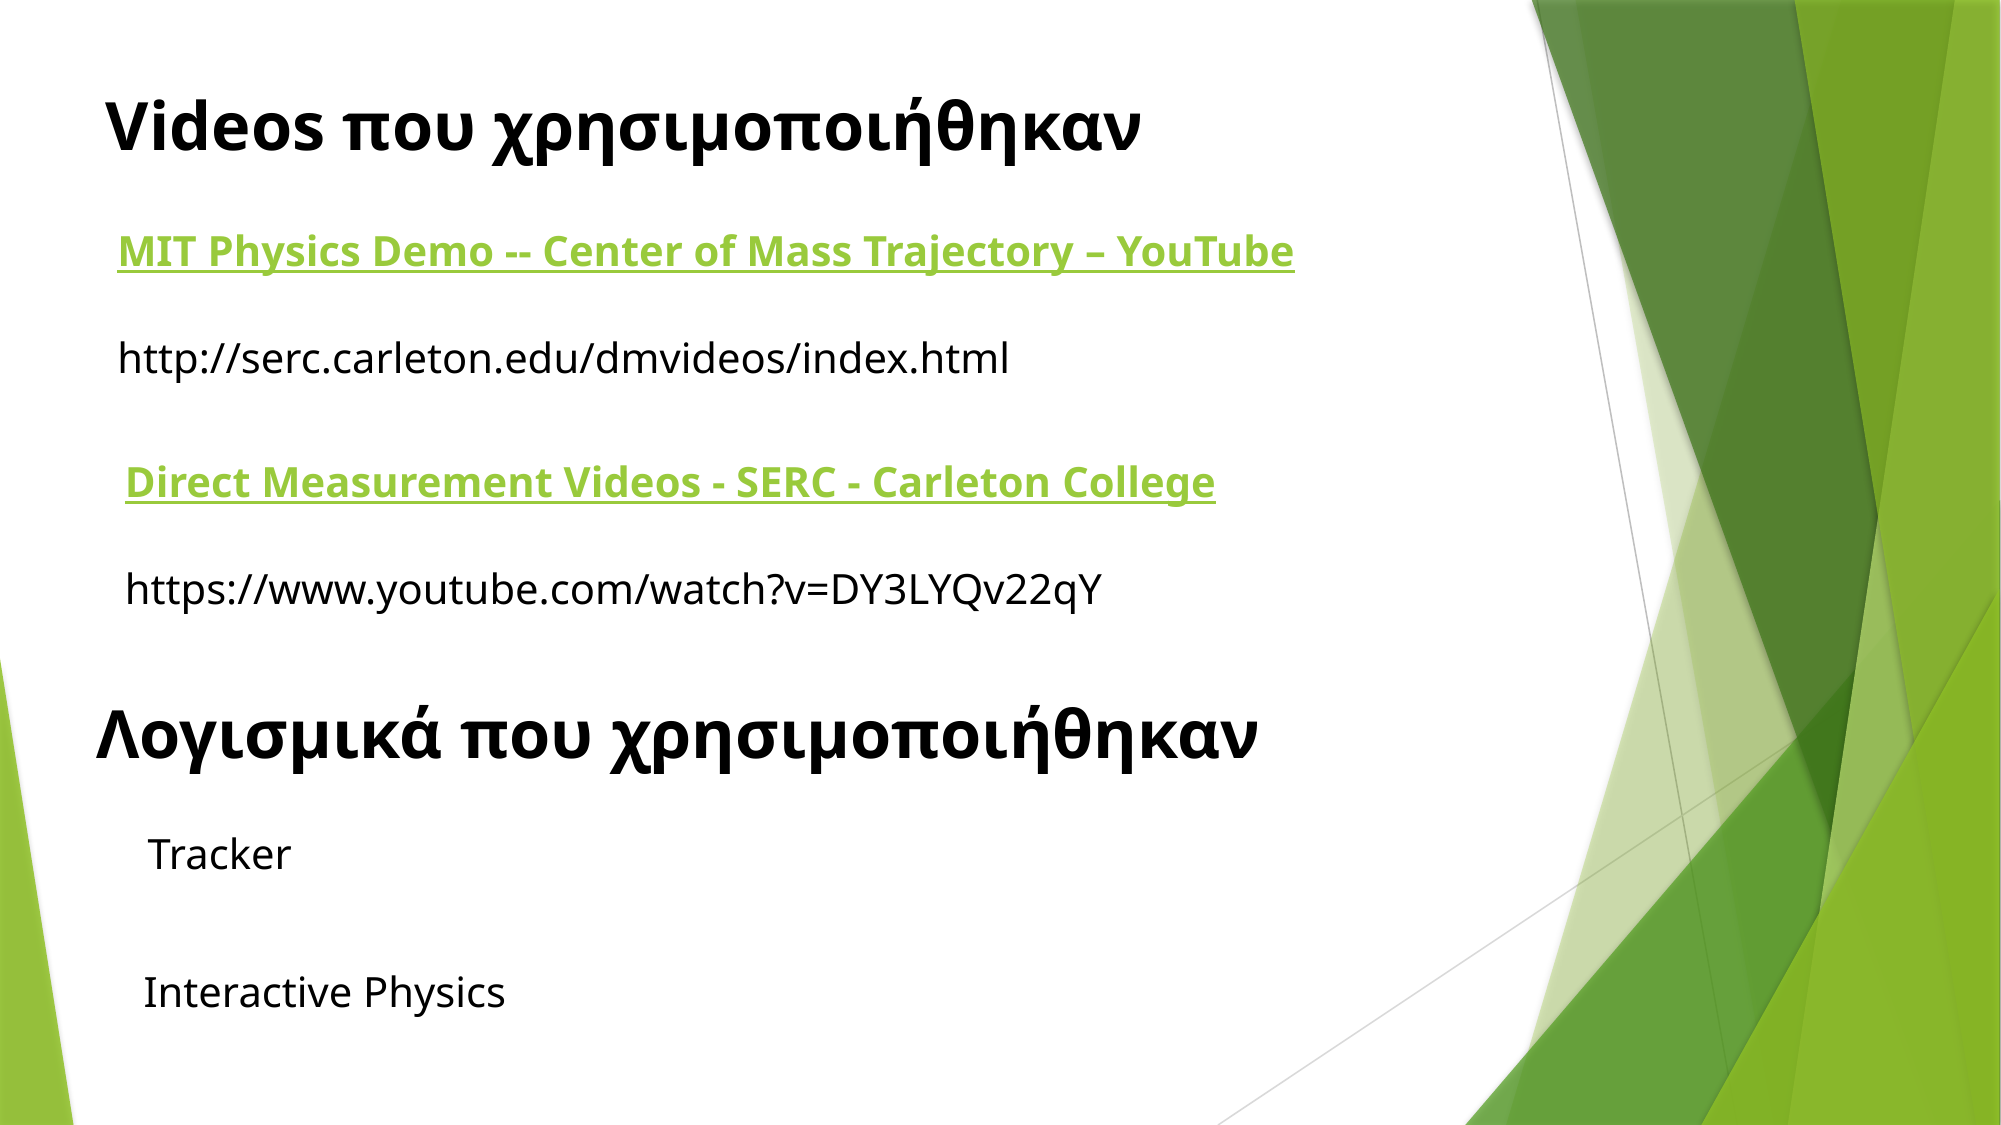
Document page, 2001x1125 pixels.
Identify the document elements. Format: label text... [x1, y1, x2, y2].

text_box Tracker [132, 820, 307, 886]
text_box Interactive Physics [128, 958, 521, 1023]
text_box MIT Physics Demo -- Center of Mass Trajectory – YouTube http://serc.carleton.edu/dmvideos/index.html [102, 217, 1310, 390]
text_box Videos που χρησιμοποιήθηκαν [91, 76, 1176, 171]
text_box Λογισμικά που χρησιμοποιήθηκαν [81, 683, 1294, 779]
text_box Direct Measurement Videos - SERC - Carleton College https://www.youtube.com/watch?v=DY3LYQv22qY [110, 448, 1231, 621]
